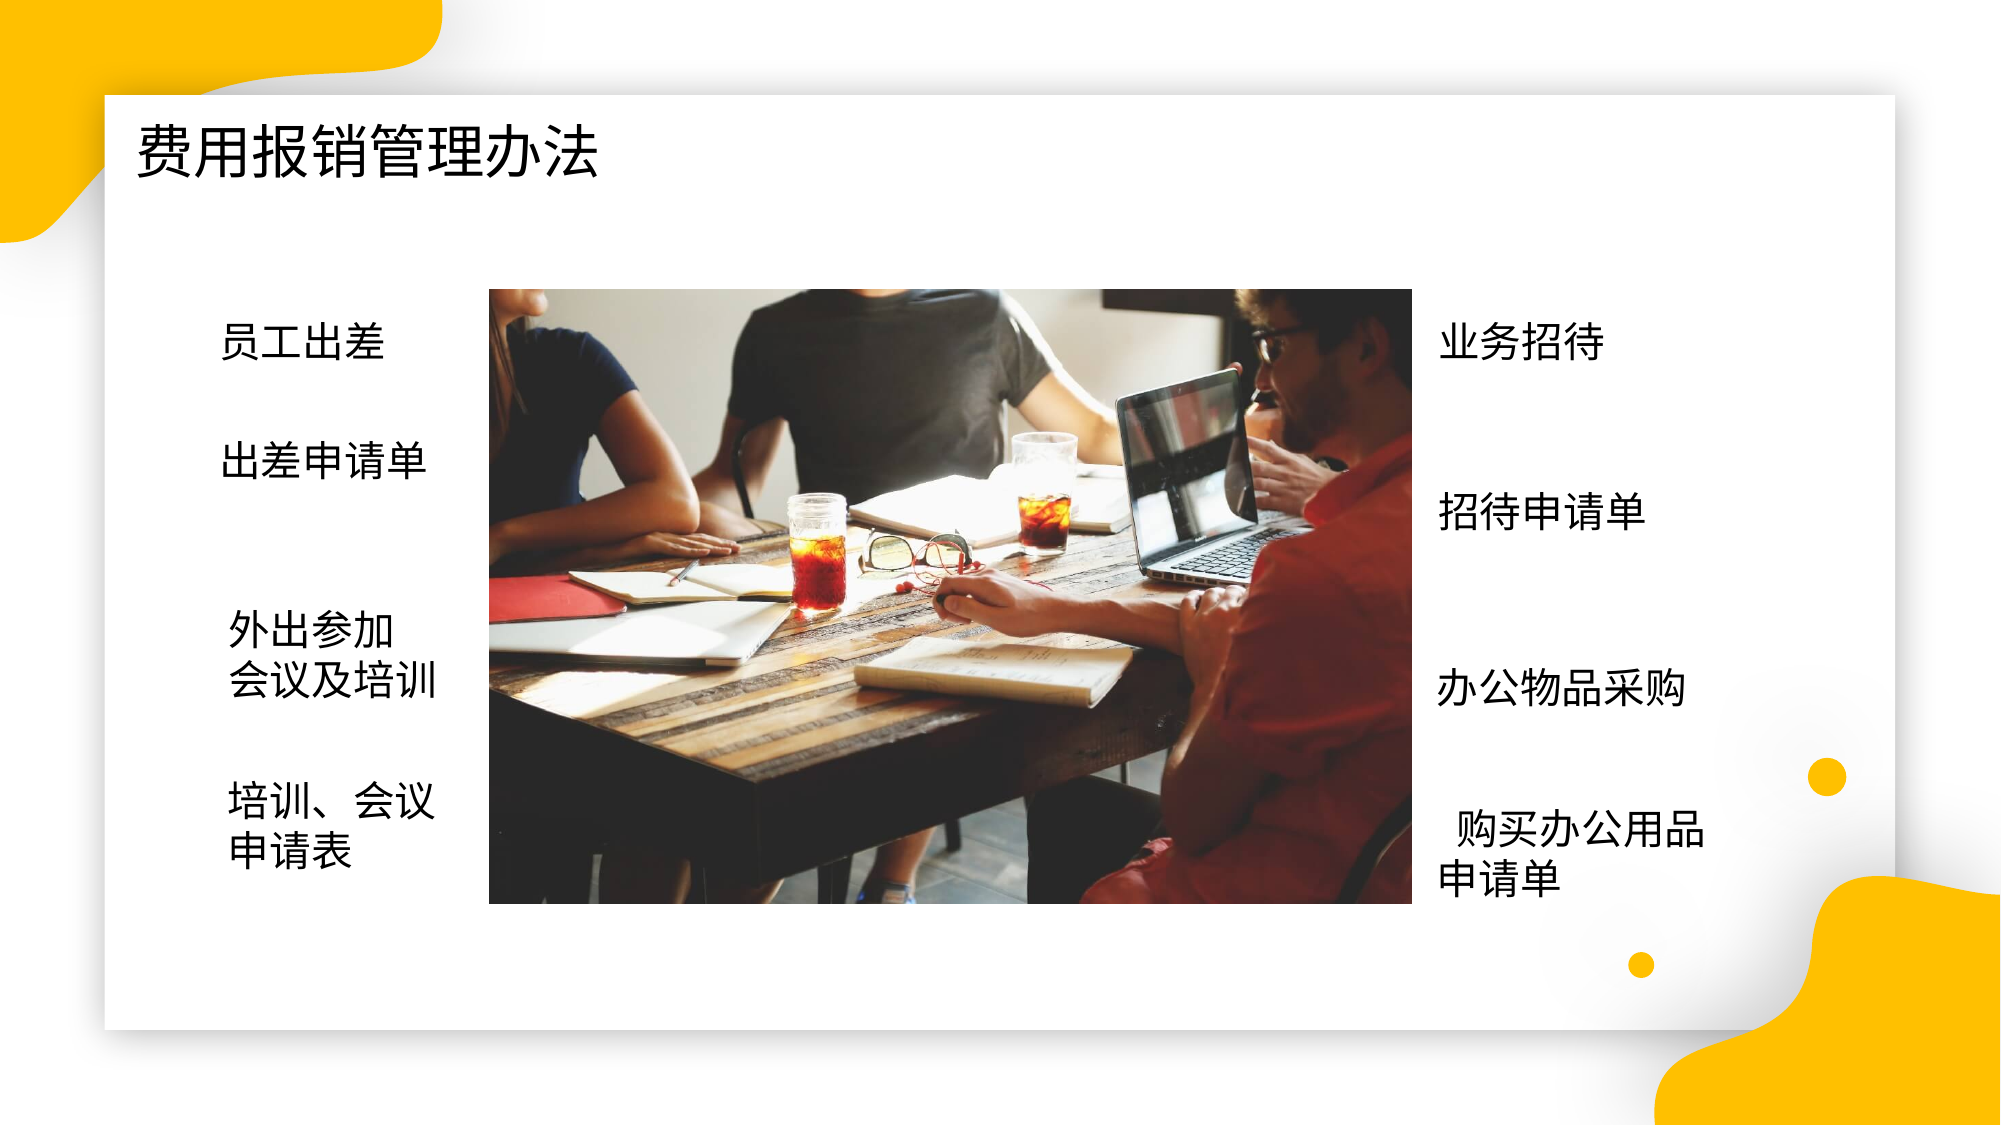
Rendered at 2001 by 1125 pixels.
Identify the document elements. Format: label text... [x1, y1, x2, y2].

text_box 费用报销管理办法 [120, 107, 958, 193]
picture [489, 288, 1412, 904]
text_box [1385, 308, 1886, 912]
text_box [204, 308, 489, 884]
